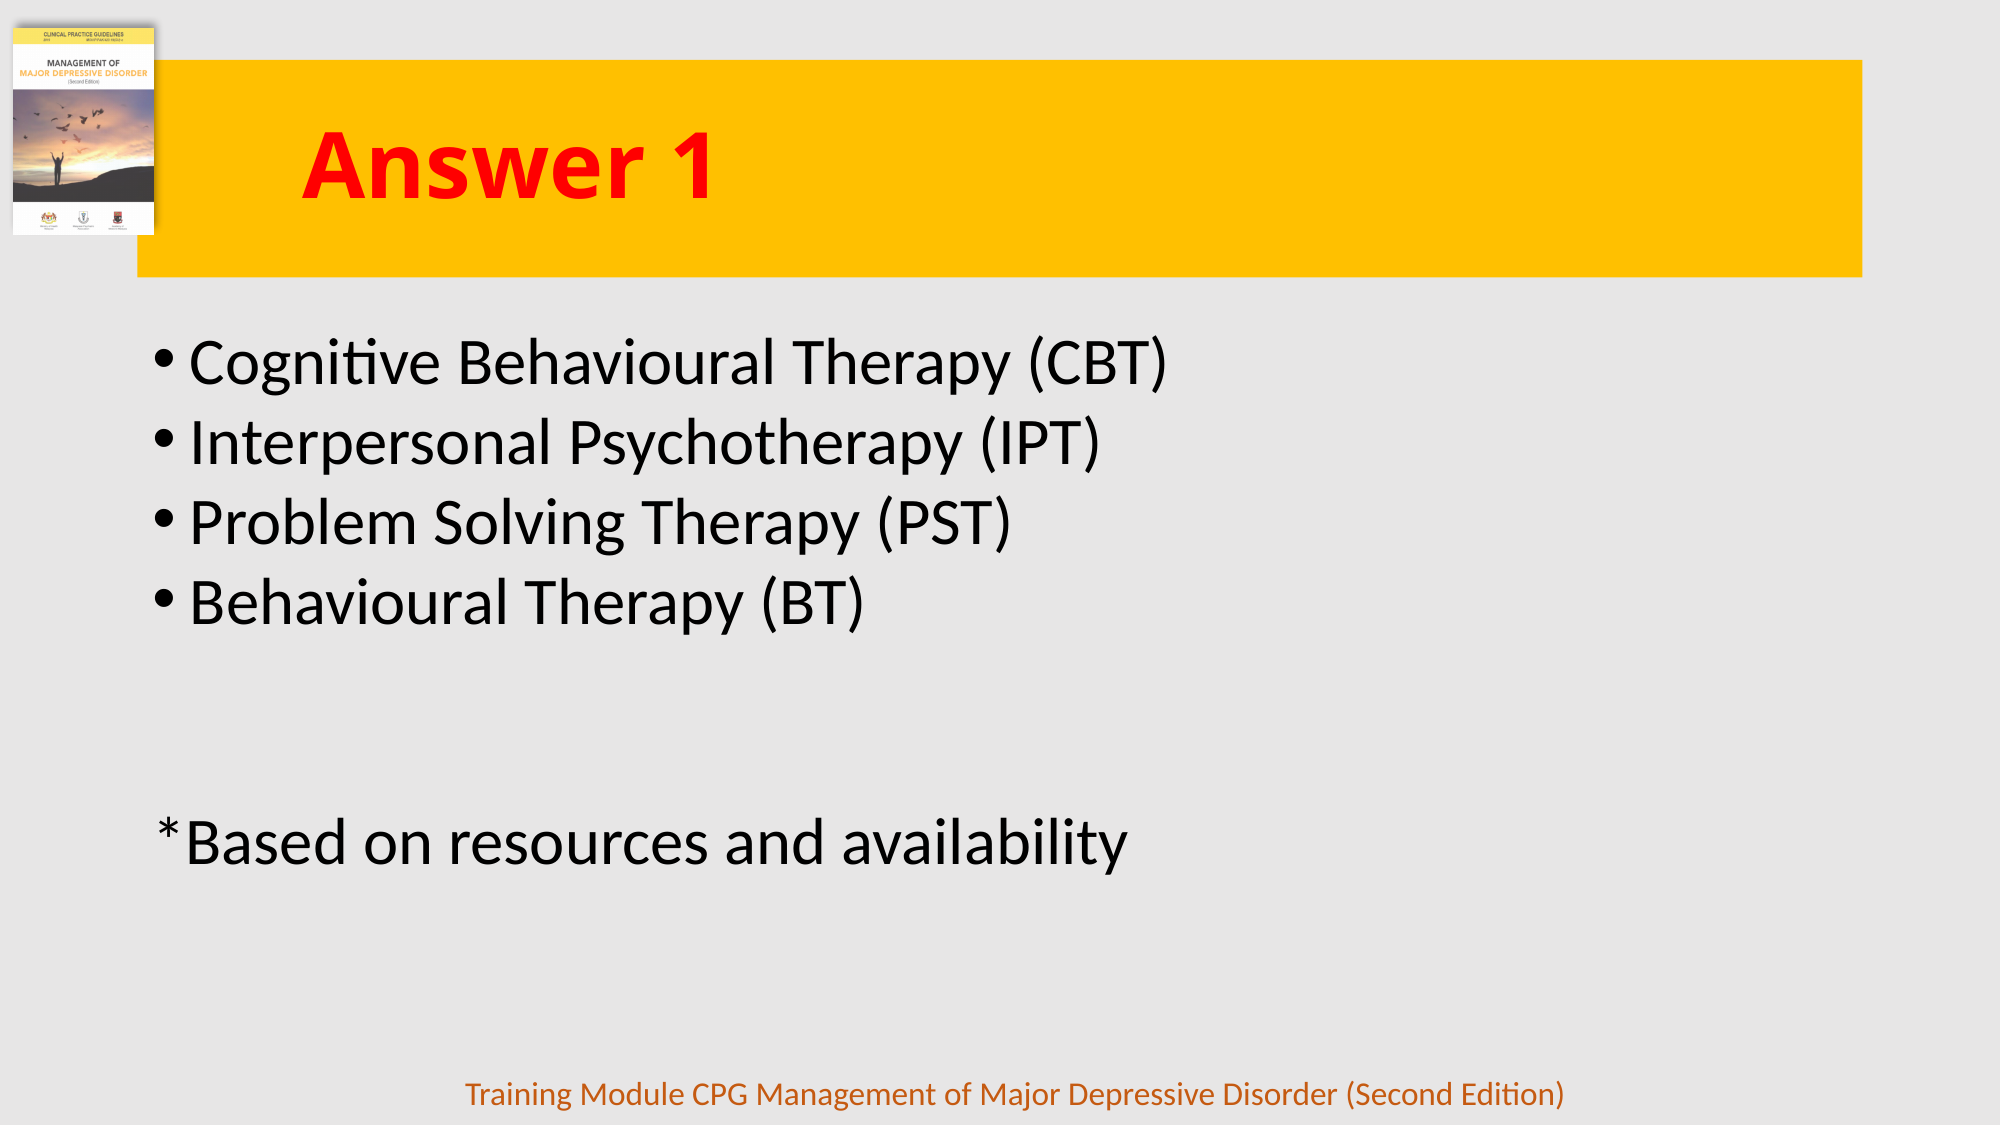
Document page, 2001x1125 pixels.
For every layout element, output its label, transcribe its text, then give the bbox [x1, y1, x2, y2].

text_box Training Module CPG Management of Major Depressive Disorder (Second Edition) [450, 1065, 1832, 1120]
picture [13, 28, 154, 235]
list Cognitive Behavioural Therapy (CBT) Interpersonal Psychotherapy (IPT) Problem Solving Therapy (PST) Behavioural Therapy (BT) *Based on resources and availability [137, 309, 1863, 1024]
title Answer 1 [137, 59, 1863, 278]
